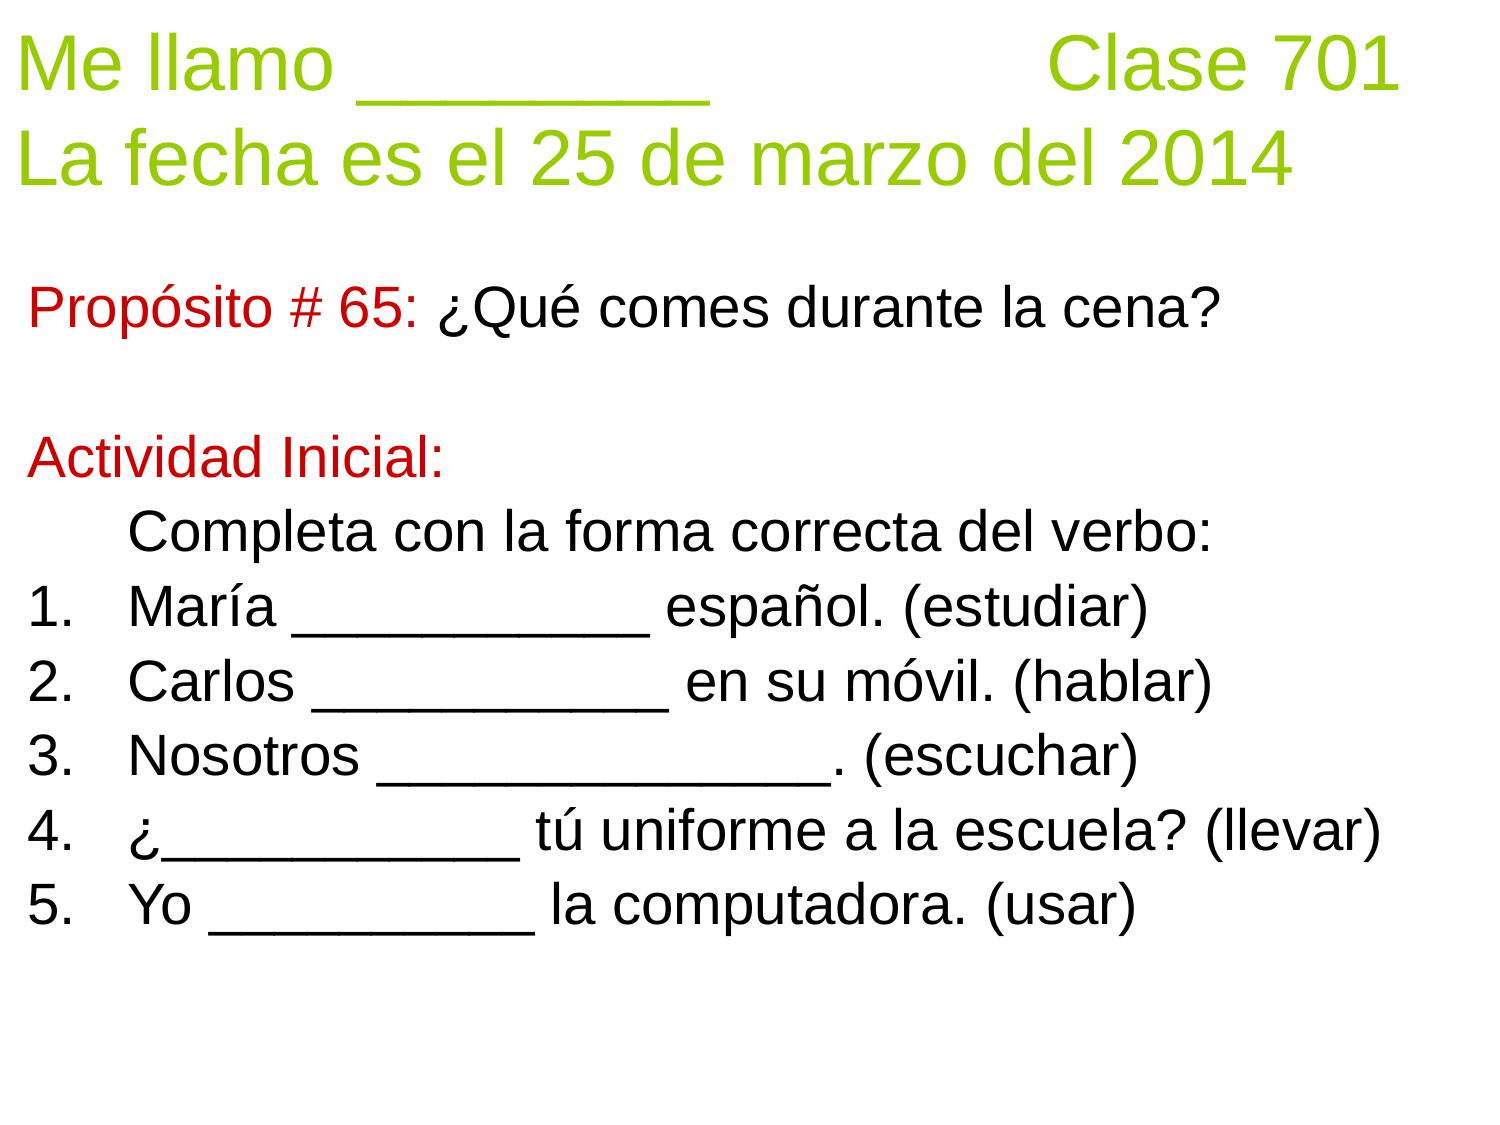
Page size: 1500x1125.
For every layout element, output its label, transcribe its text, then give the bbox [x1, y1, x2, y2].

list Propósito # 65: ¿Qué comes durante la cena? Actividad Inicial: Completa con la forma correcta del verbo: María ___________ español. (estudiar) Carlos ___________ en su móvil. (hablar) Nosotros ______________. (escuchar) ¿___________ tú uniforme a la escuela? (llevar) Yo __________ la computadora. (usar) [12, 270, 1463, 1013]
title Me llamo ________ Clase 701 La fecha es el 25 de marzo del 2014 [0, 12, 1500, 200]
